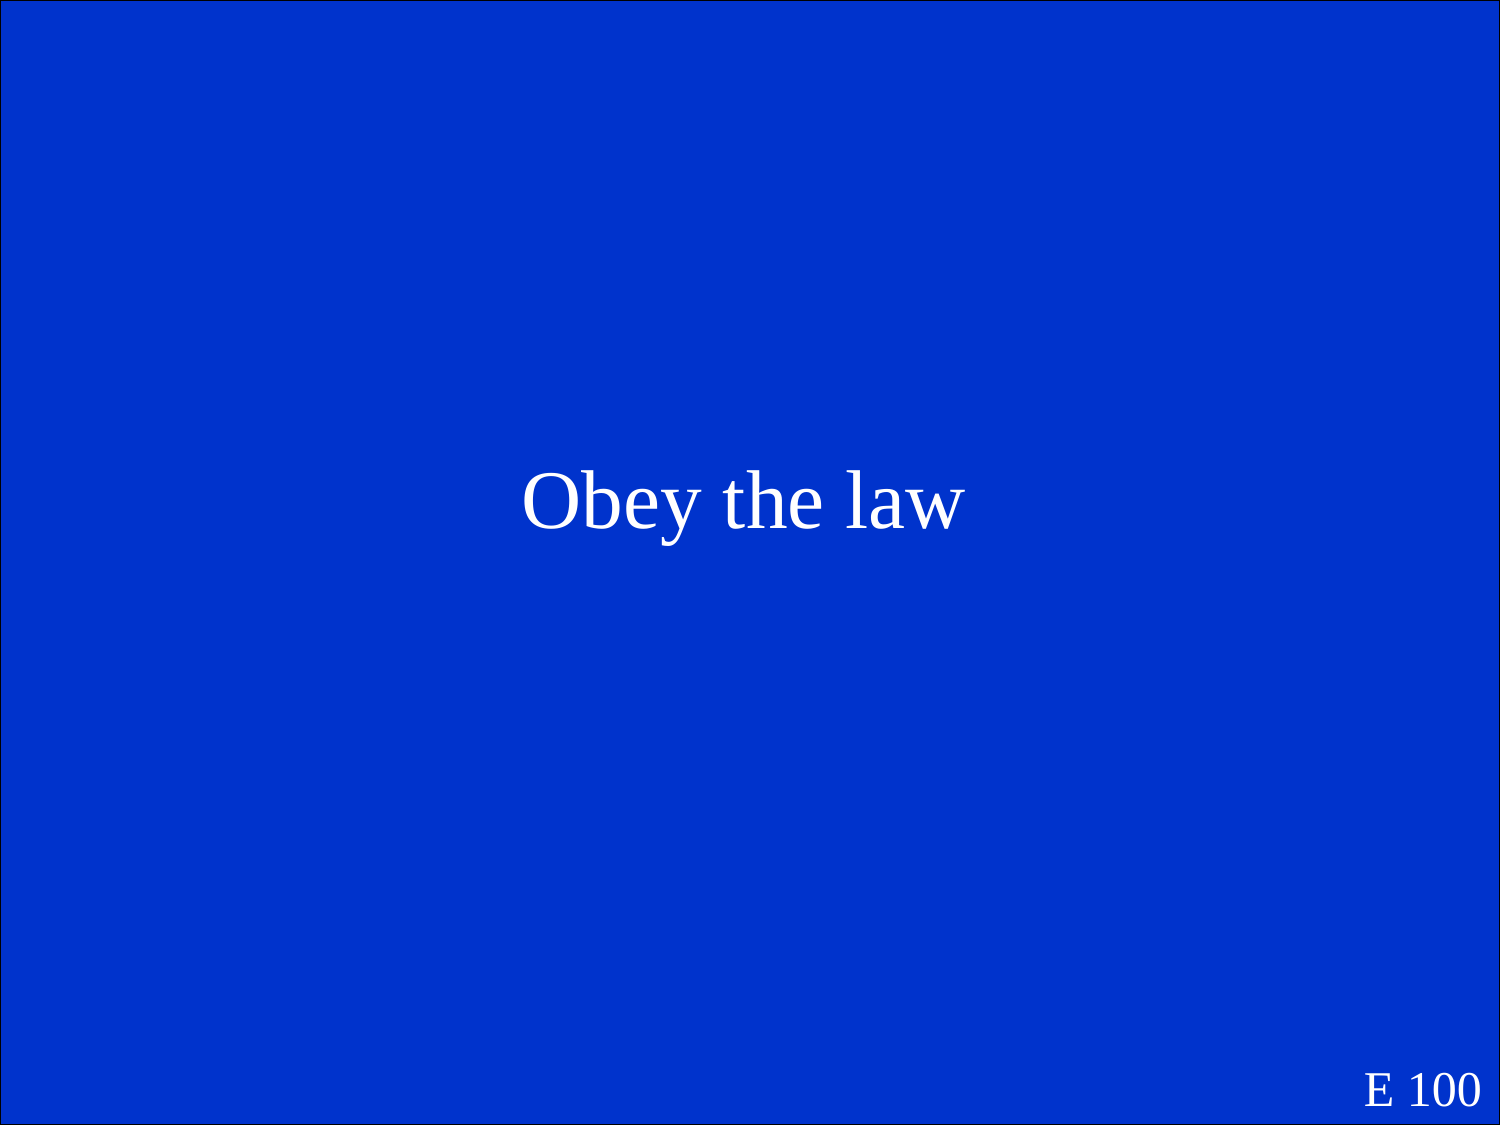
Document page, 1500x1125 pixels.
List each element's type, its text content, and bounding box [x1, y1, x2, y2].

text_box E 100 [1349, 1049, 1497, 1125]
text_box [0, 0, 1500, 1125]
text_box Obey the law [224, 437, 1263, 553]
